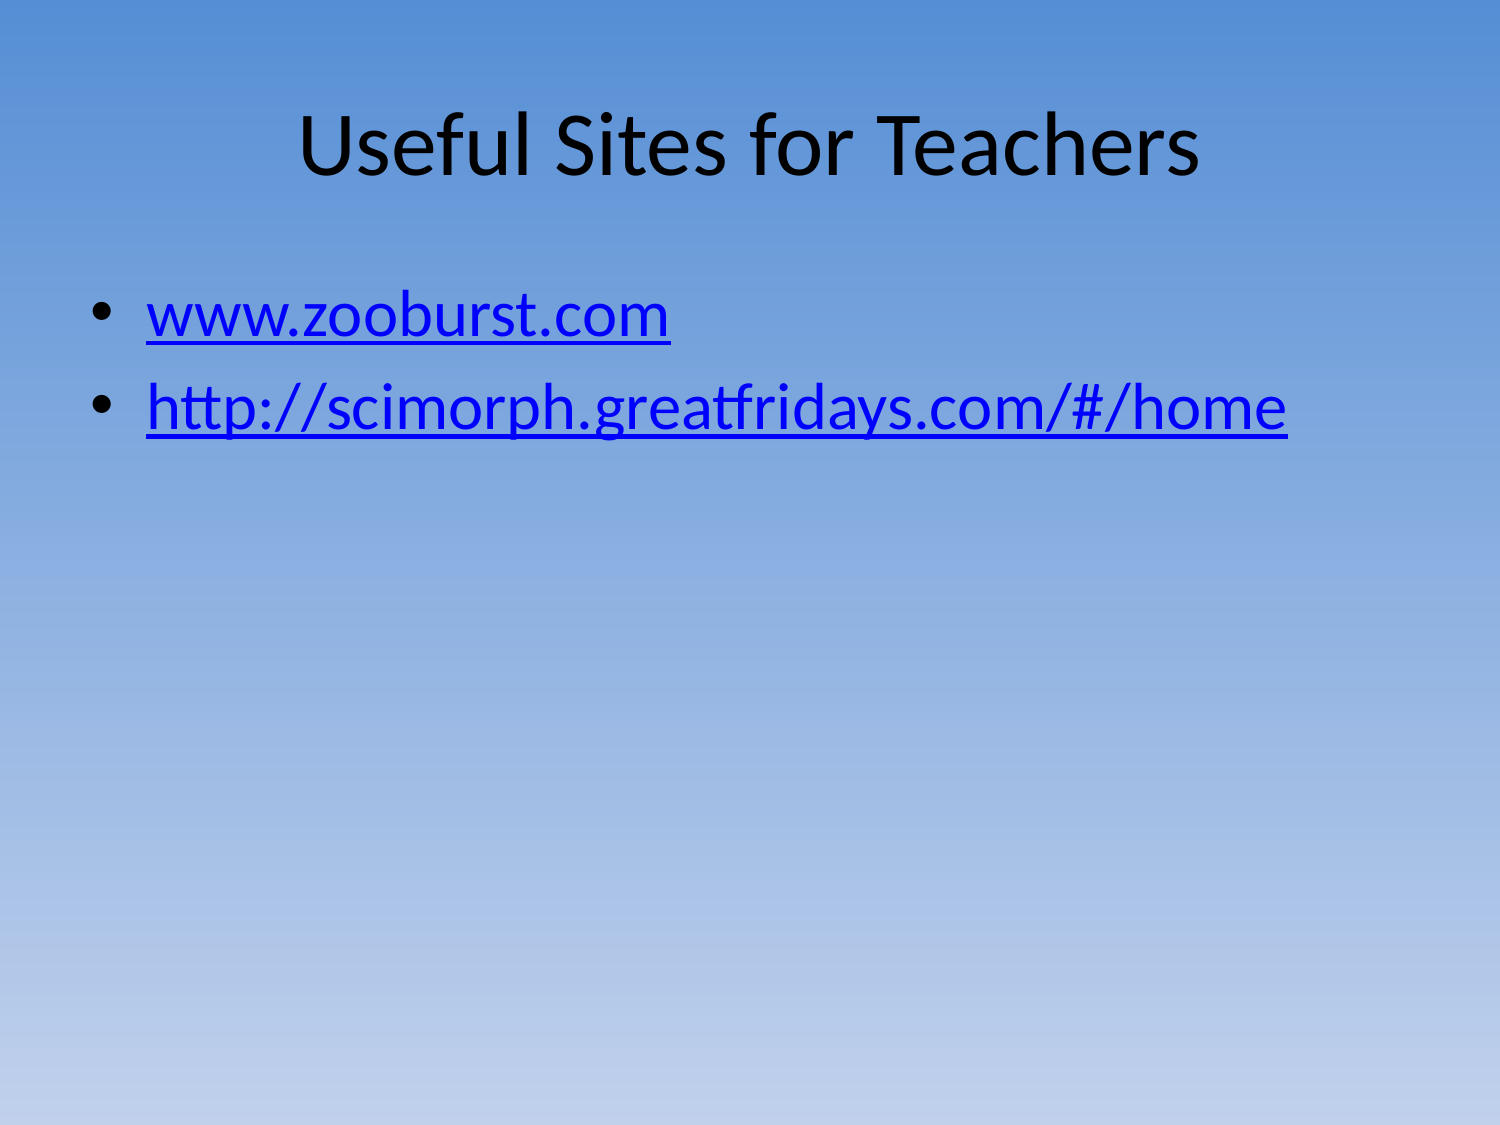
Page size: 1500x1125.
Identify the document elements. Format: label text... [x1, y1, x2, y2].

title Useful Sites for Teachers [75, 45, 1425, 233]
list www.zooburst.com http://scimorph.greatfridays.com/#/home [75, 262, 1425, 1005]
